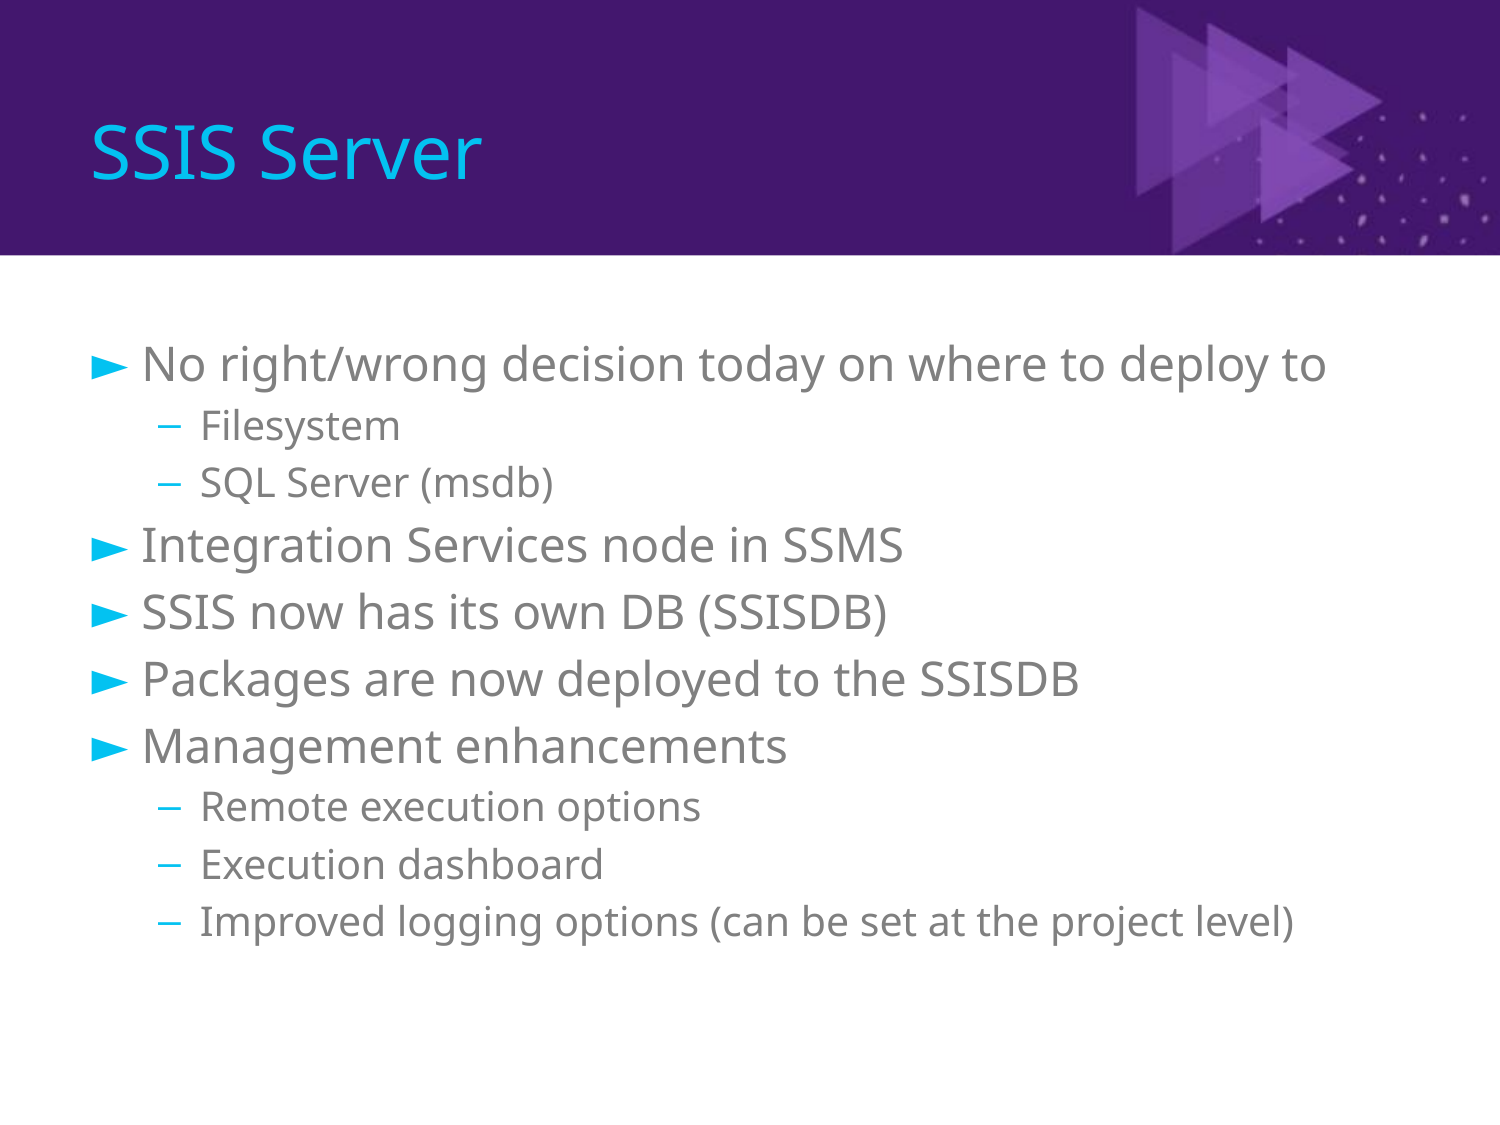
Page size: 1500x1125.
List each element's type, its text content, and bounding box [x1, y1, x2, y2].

list No right/wrong decision today on where to deploy to Filesystem SQL Server (msdb) Integration Services node in SSMS SSIS now has its own DB (SSISDB) Packages are now deployed to the SSISDB Management enhancements Remote execution options Execution dashboard Improved logging options (can be set at the project level) [76, 326, 1459, 958]
title SSIS Server [75, 56, 1425, 244]
picture [0, 0, 1500, 255]
